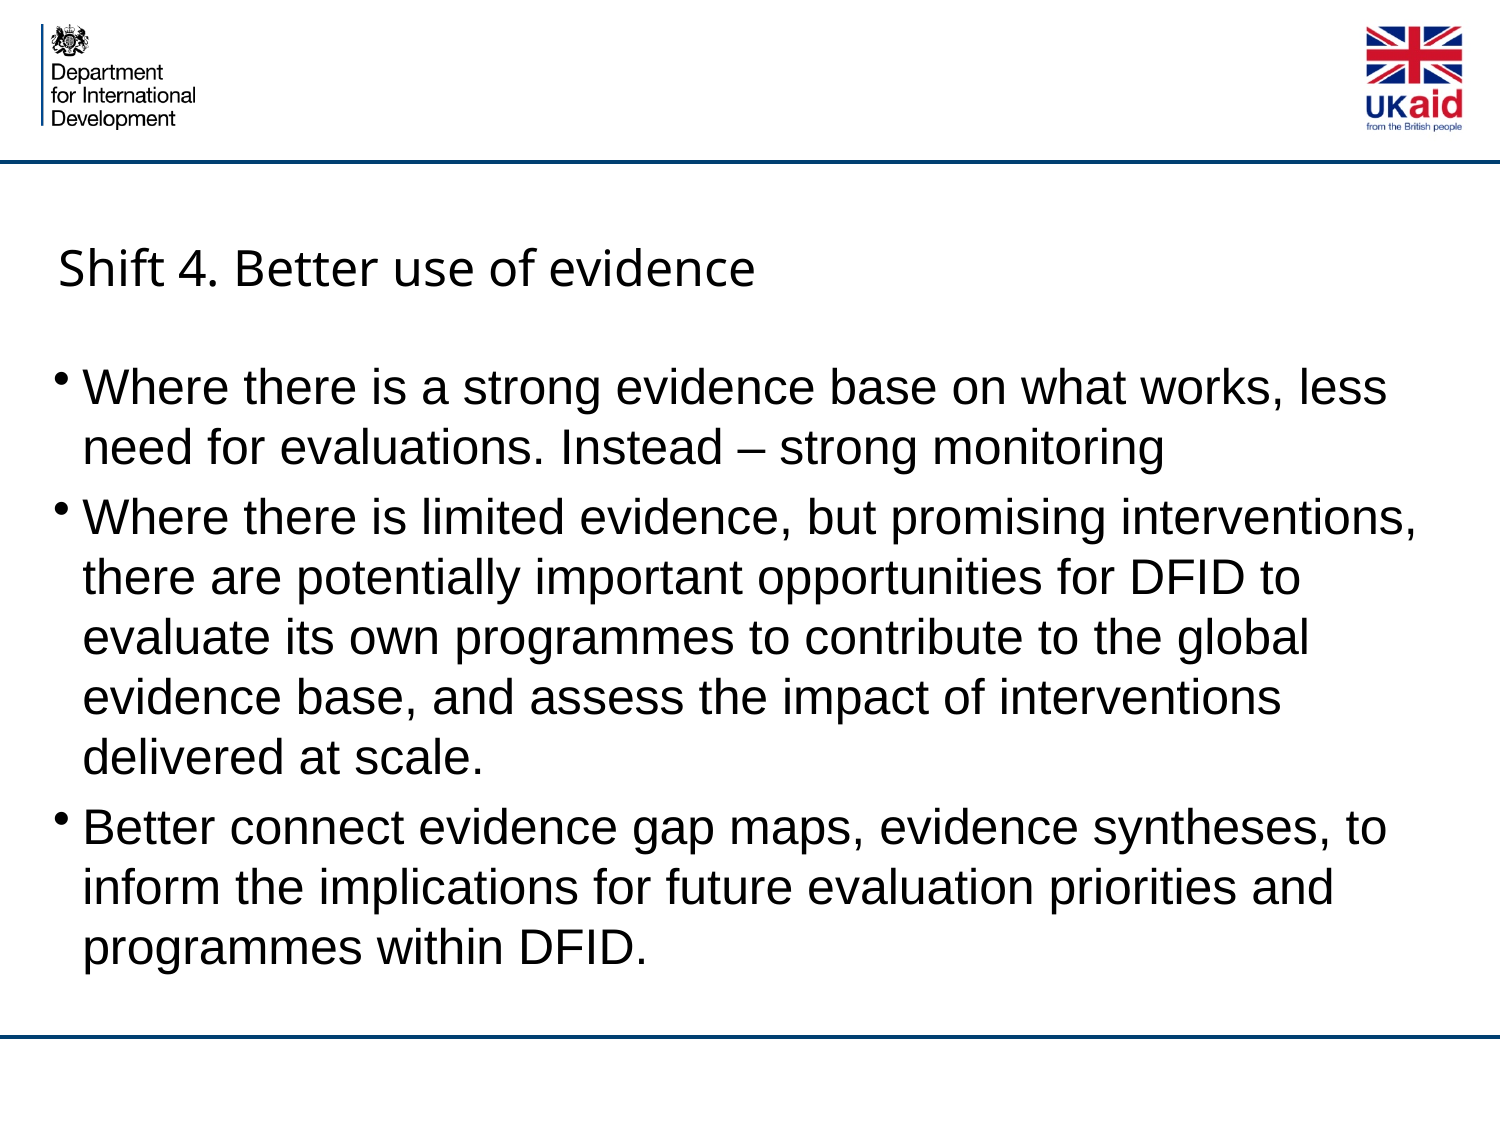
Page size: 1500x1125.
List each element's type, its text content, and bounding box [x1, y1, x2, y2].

picture [0, 0, 1500, 160]
list Where there is a strong evidence base on what works, less need for evaluations. Instead – strong monitoring Where there is limited evidence, but promising interventions, there are potentially important opportunities for DFID to evaluate its own programmes to contribute to the global evidence base, and assess the impact of interventions delivered at scale. Better connect evidence gap maps, evidence syntheses, to inform the implications for future evaluation priorities and programmes within DFID. [53, 354, 1441, 963]
title Shift 4. Better use of evidence [58, 235, 1447, 320]
picture [0, 1039, 1500, 1125]
picture [0, 164, 1500, 1035]
